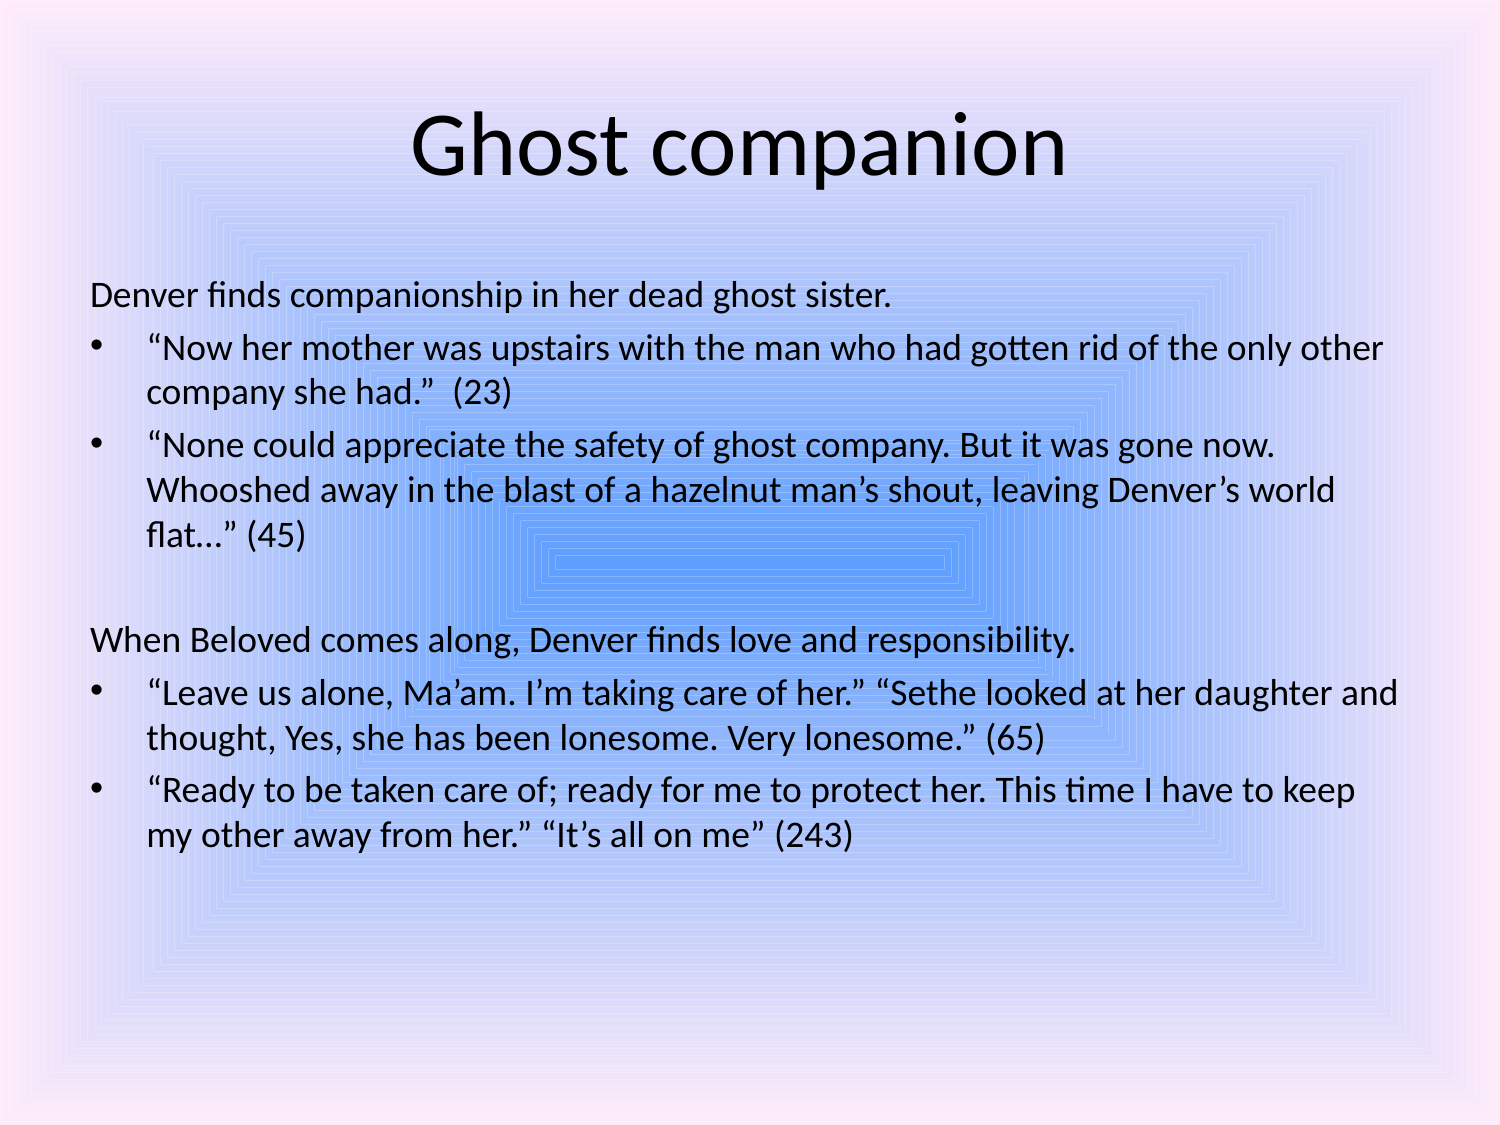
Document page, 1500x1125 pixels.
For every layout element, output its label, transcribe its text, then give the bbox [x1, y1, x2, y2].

title Ghost companion [75, 45, 1425, 233]
list Denver finds companionship in her dead ghost sister. “Now her mother was upstairs with the man who had gotten rid of the only other company she had.” (23) “None could appreciate the safety of ghost company. But it was gone now. Whooshed away in the blast of a hazelnut man’s shout, leaving Denver’s world flat…” (45) When Beloved comes along, Denver finds love and responsibility. “Leave us alone, Ma’am. I’m taking care of her.” “Sethe looked at her daughter and thought, Yes, she has been lonesome. Very lonesome.” (65) “Ready to be taken care of; ready for me to protect her. This time I have to keep my other away from her.” “It’s all on me” (243) [75, 262, 1425, 1005]
